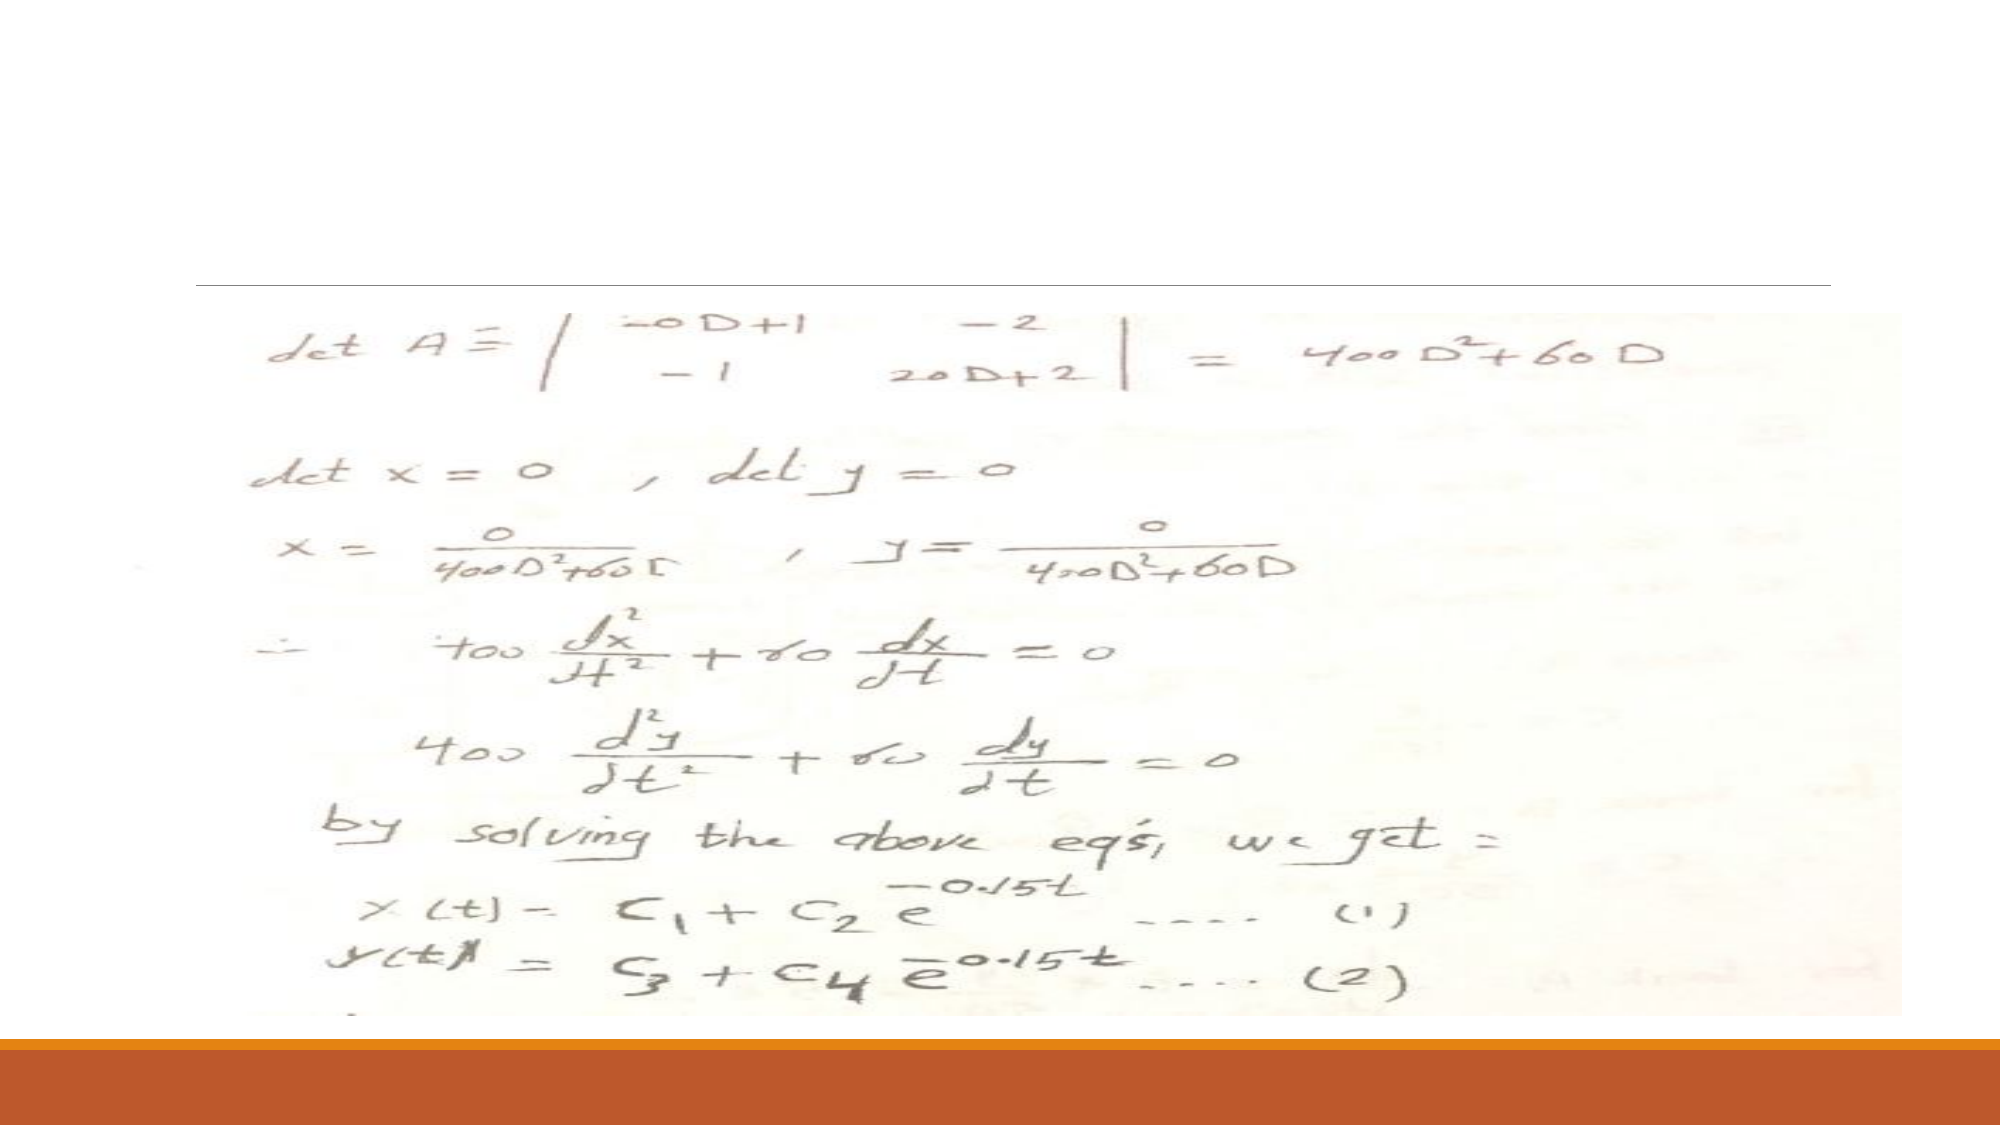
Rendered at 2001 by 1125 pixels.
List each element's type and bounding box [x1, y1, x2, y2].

list [107, 313, 1903, 1016]
